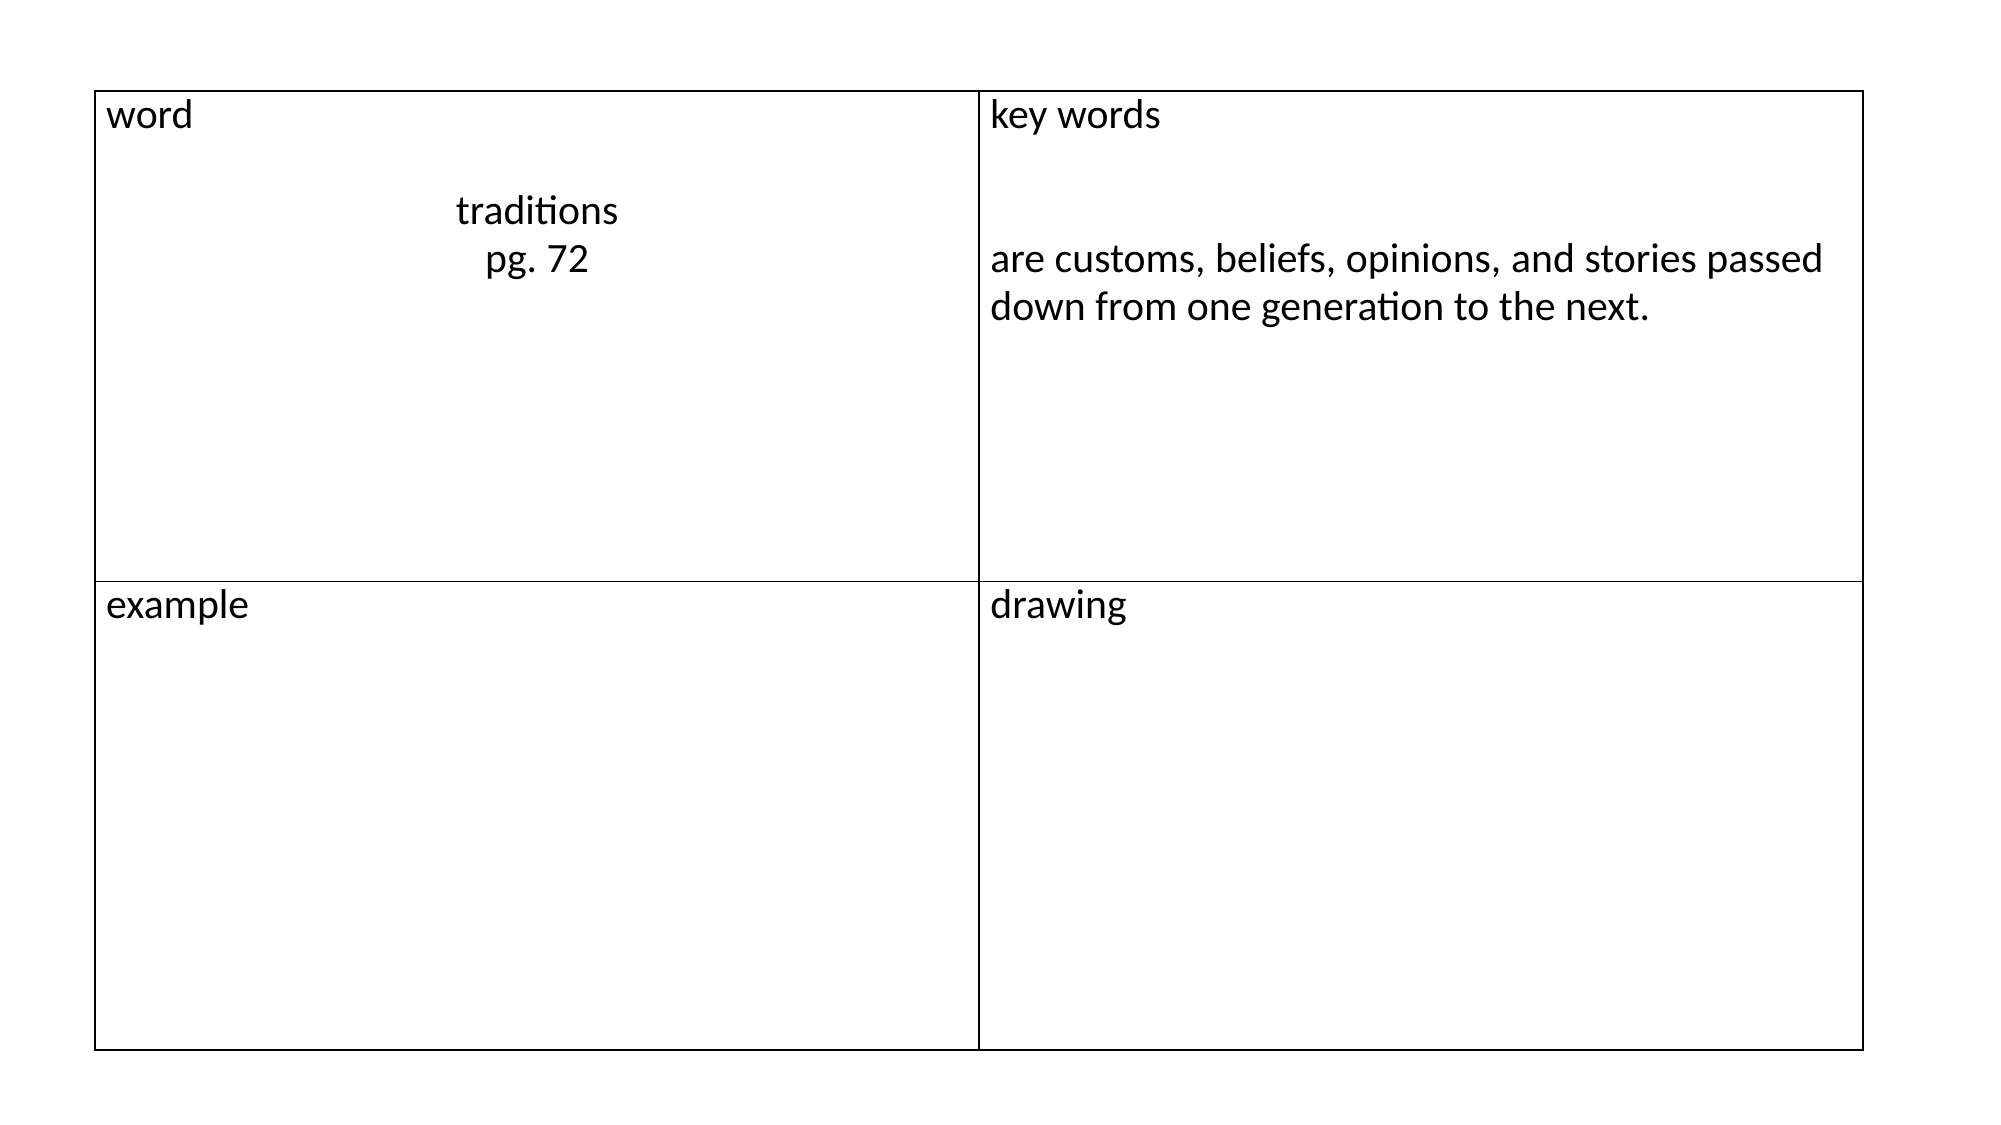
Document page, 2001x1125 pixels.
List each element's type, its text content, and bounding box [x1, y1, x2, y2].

table_header word traditions pg. 72 [96, 92, 978, 581]
table_cell example [96, 582, 978, 1049]
table_cell drawing [980, 582, 1862, 1049]
table_header key words are customs, beliefs, opinions, and stories passed down from one generation to the next. [980, 92, 1862, 581]
